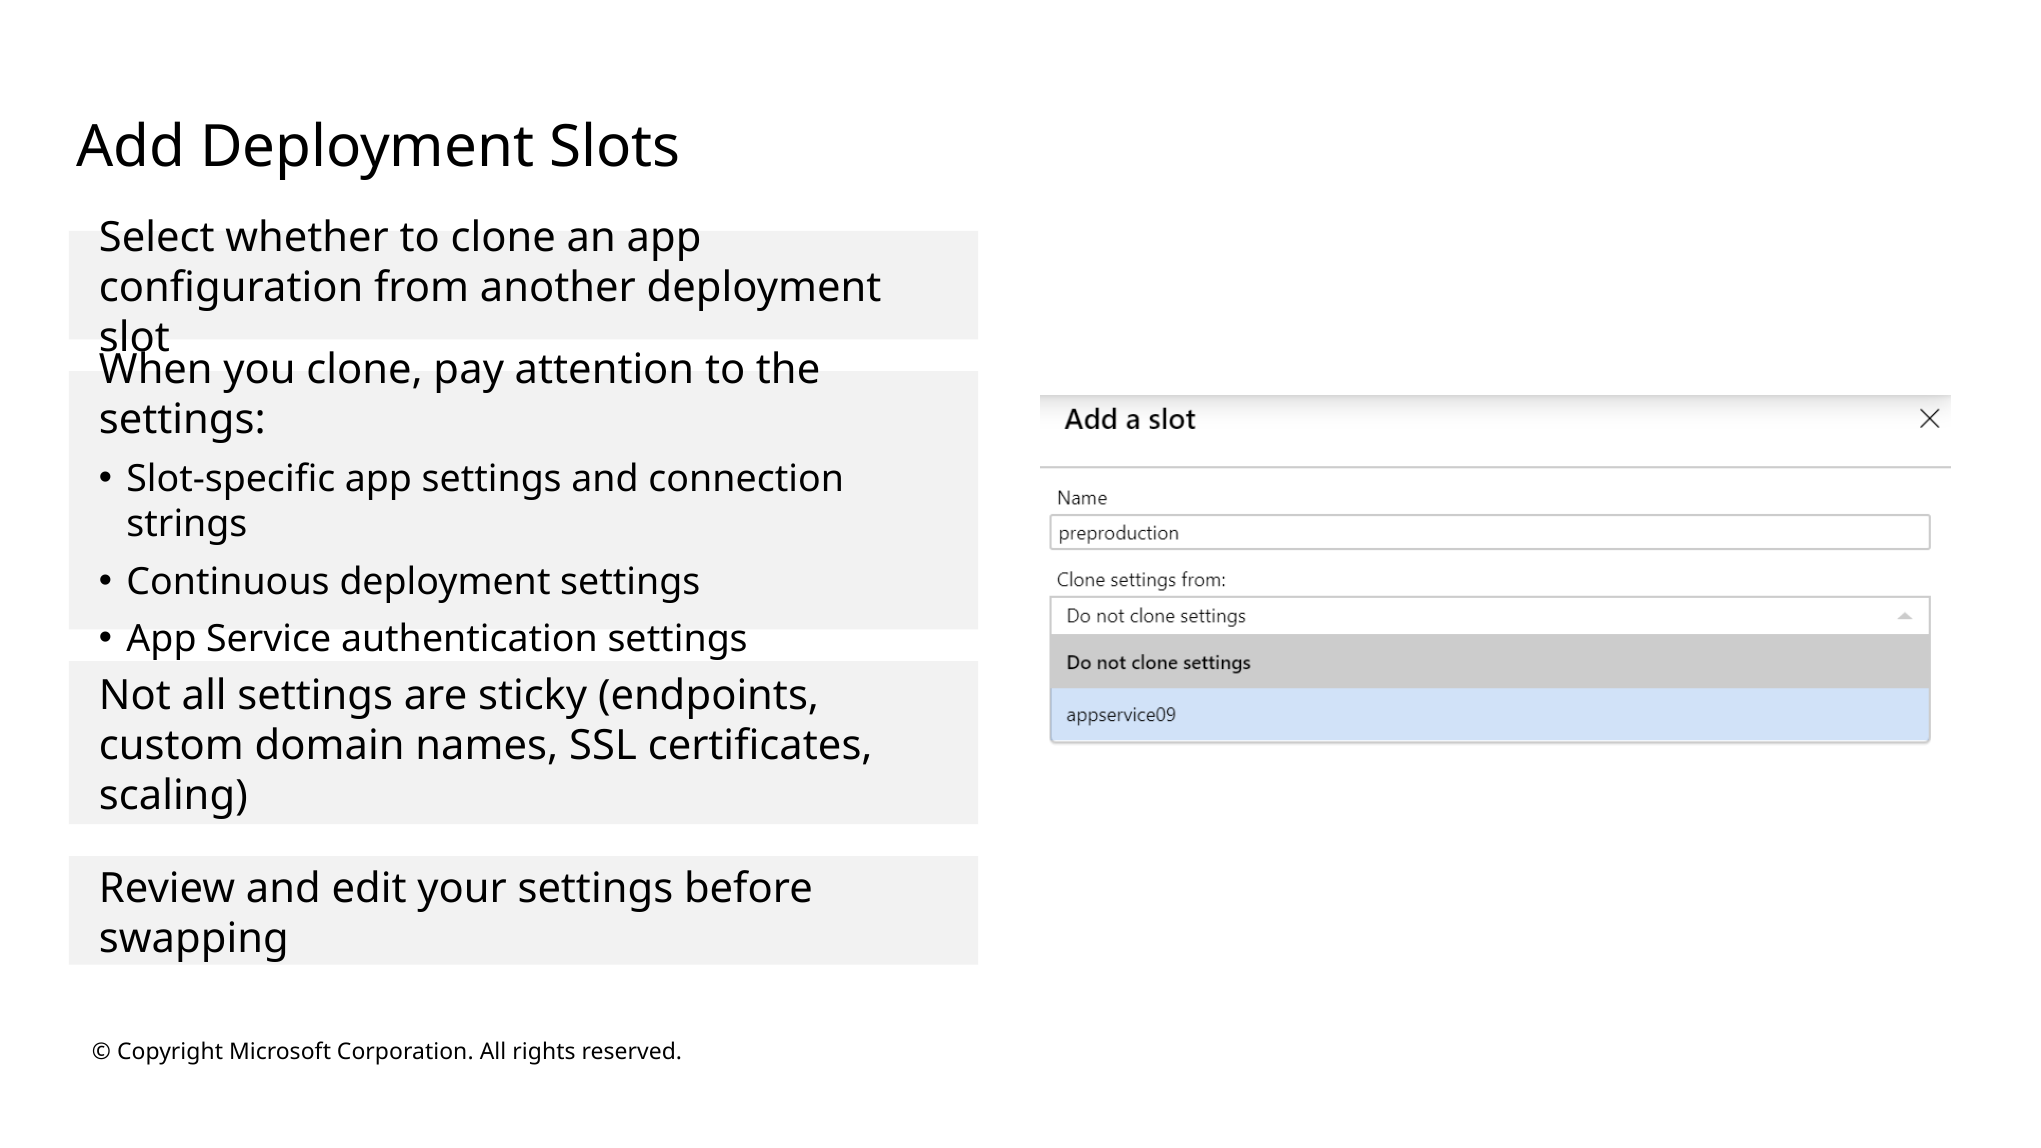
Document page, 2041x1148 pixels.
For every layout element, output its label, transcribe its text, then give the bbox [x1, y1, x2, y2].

text_box Review and edit your settings before swapping [68, 855, 979, 965]
text_box Select whether to clone an app configuration from another deployment slot [68, 230, 979, 340]
title Add Deployment Slots [76, 93, 1968, 230]
text_box When you clone, pay attention to the settings: Slot-specific app settings and connection strings Continuous deployment settings App Service authentication settings [68, 370, 979, 630]
text_box Not all settings are sticky (endpoints, custom domain names, SSL certificates, scaling) [68, 660, 979, 825]
picture [1039, 395, 1951, 752]
